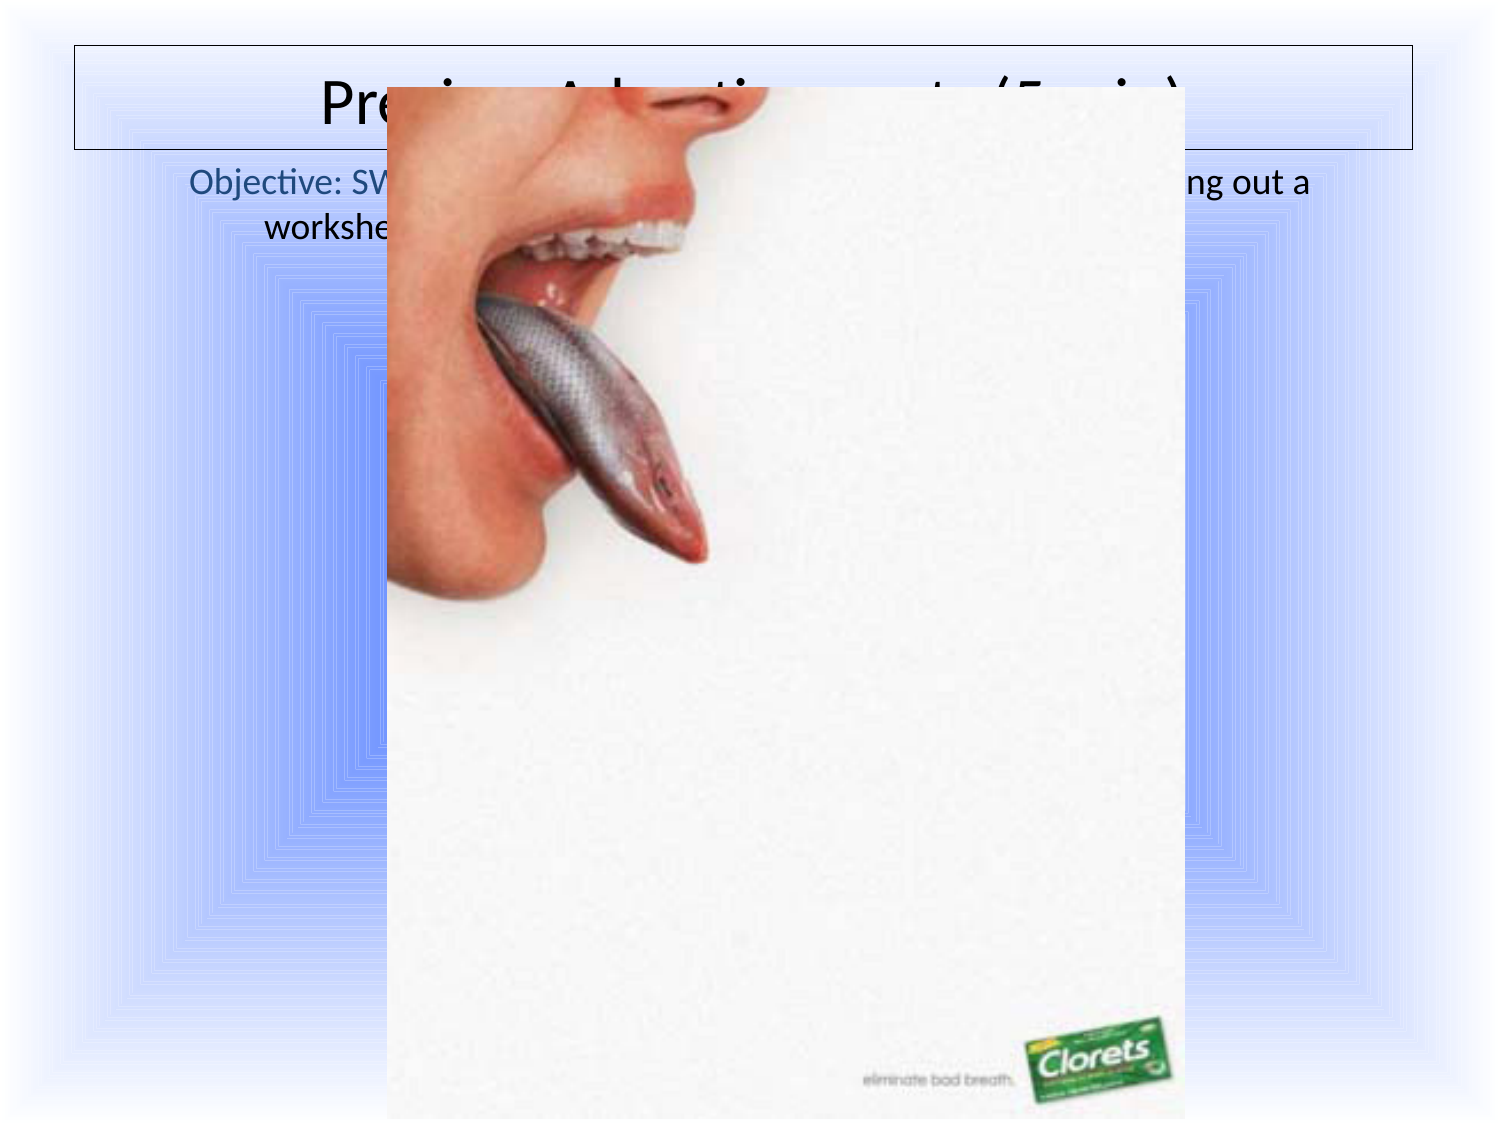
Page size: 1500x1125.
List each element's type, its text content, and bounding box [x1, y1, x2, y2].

text_box Objective: SWBAT: Determine the target audience for an ad by filling out a worksheet [70, 149, 382, 255]
picture [387, 87, 1186, 1120]
text_box Preview Advertisements (5 min) [74, 45, 1413, 149]
text_box Objective: SWBAT: Determine the target audience for an ad by filling out a worksheet [1190, 149, 1413, 255]
